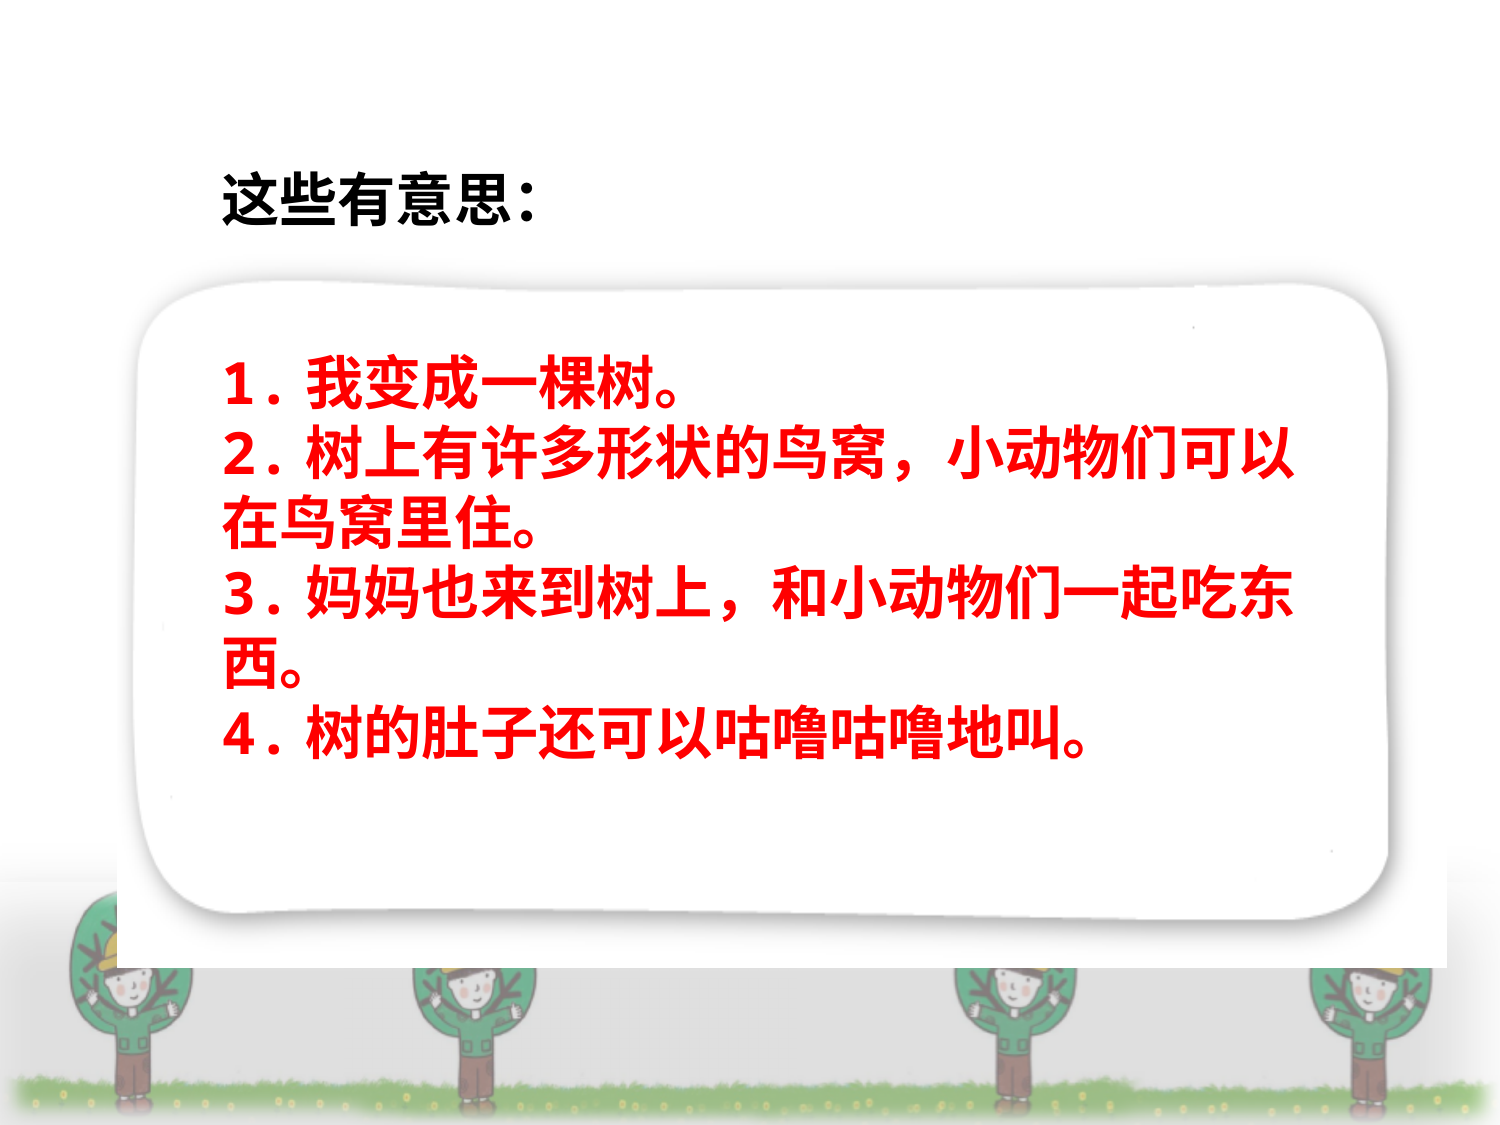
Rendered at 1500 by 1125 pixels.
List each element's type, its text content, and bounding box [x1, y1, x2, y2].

picture [117, 251, 1448, 969]
text_box 这些有意思： [206, 155, 907, 241]
